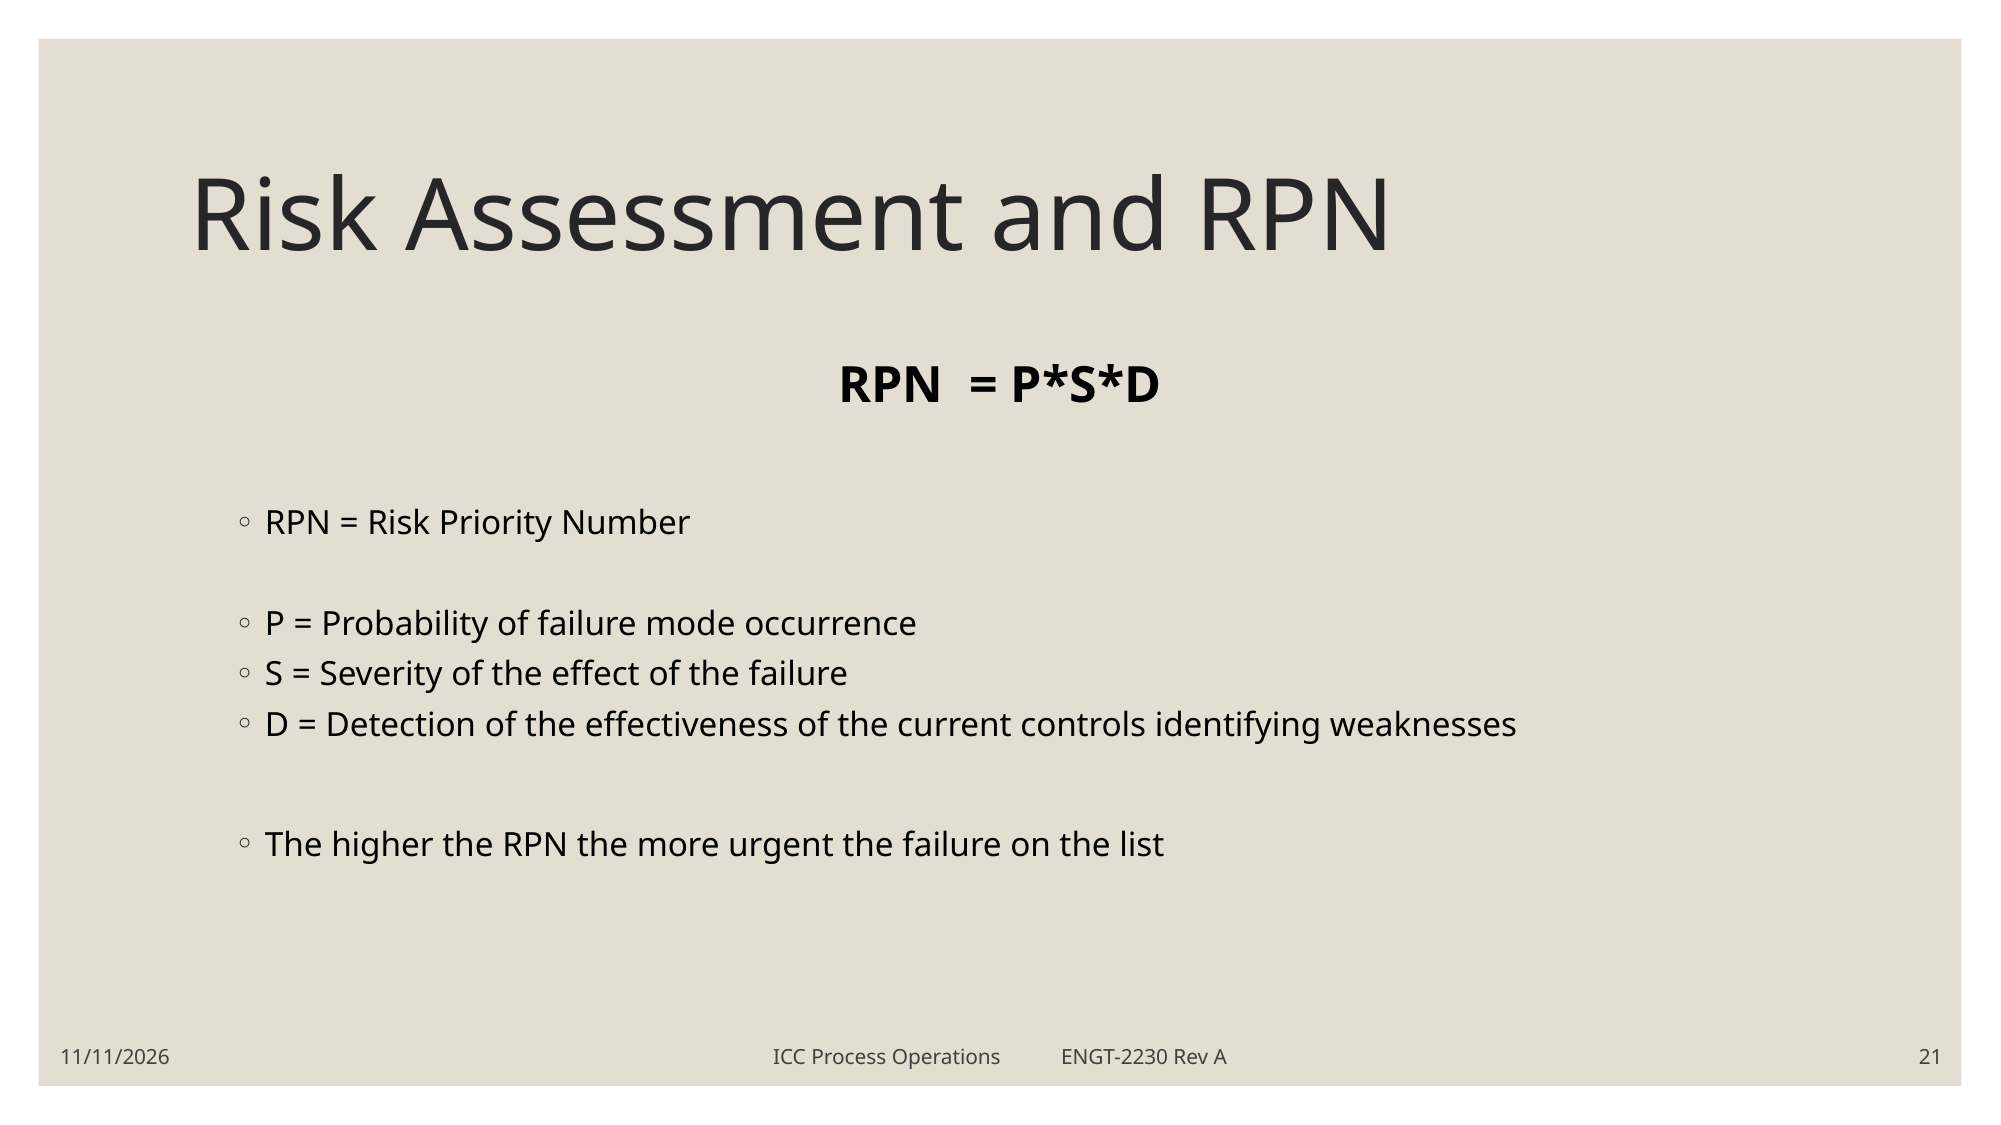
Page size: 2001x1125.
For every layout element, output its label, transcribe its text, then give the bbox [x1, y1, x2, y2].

footer ICC Process Operations ENGT-2230 Rev A [572, 1034, 1428, 1080]
slide_number 21 [1717, 1034, 1958, 1080]
title Risk Assessment and RPN [174, 105, 1825, 331]
list RPN = P*S*D RPN = Risk Priority Number P = Probability of failure mode occurrence S = Severity of the effect of the failure D = Detection of the effectiveness of the current controls identifying weaknesses The higher the RPN the more urgent the failure on the list [174, 345, 1825, 990]
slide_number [45, 1034, 495, 1080]
